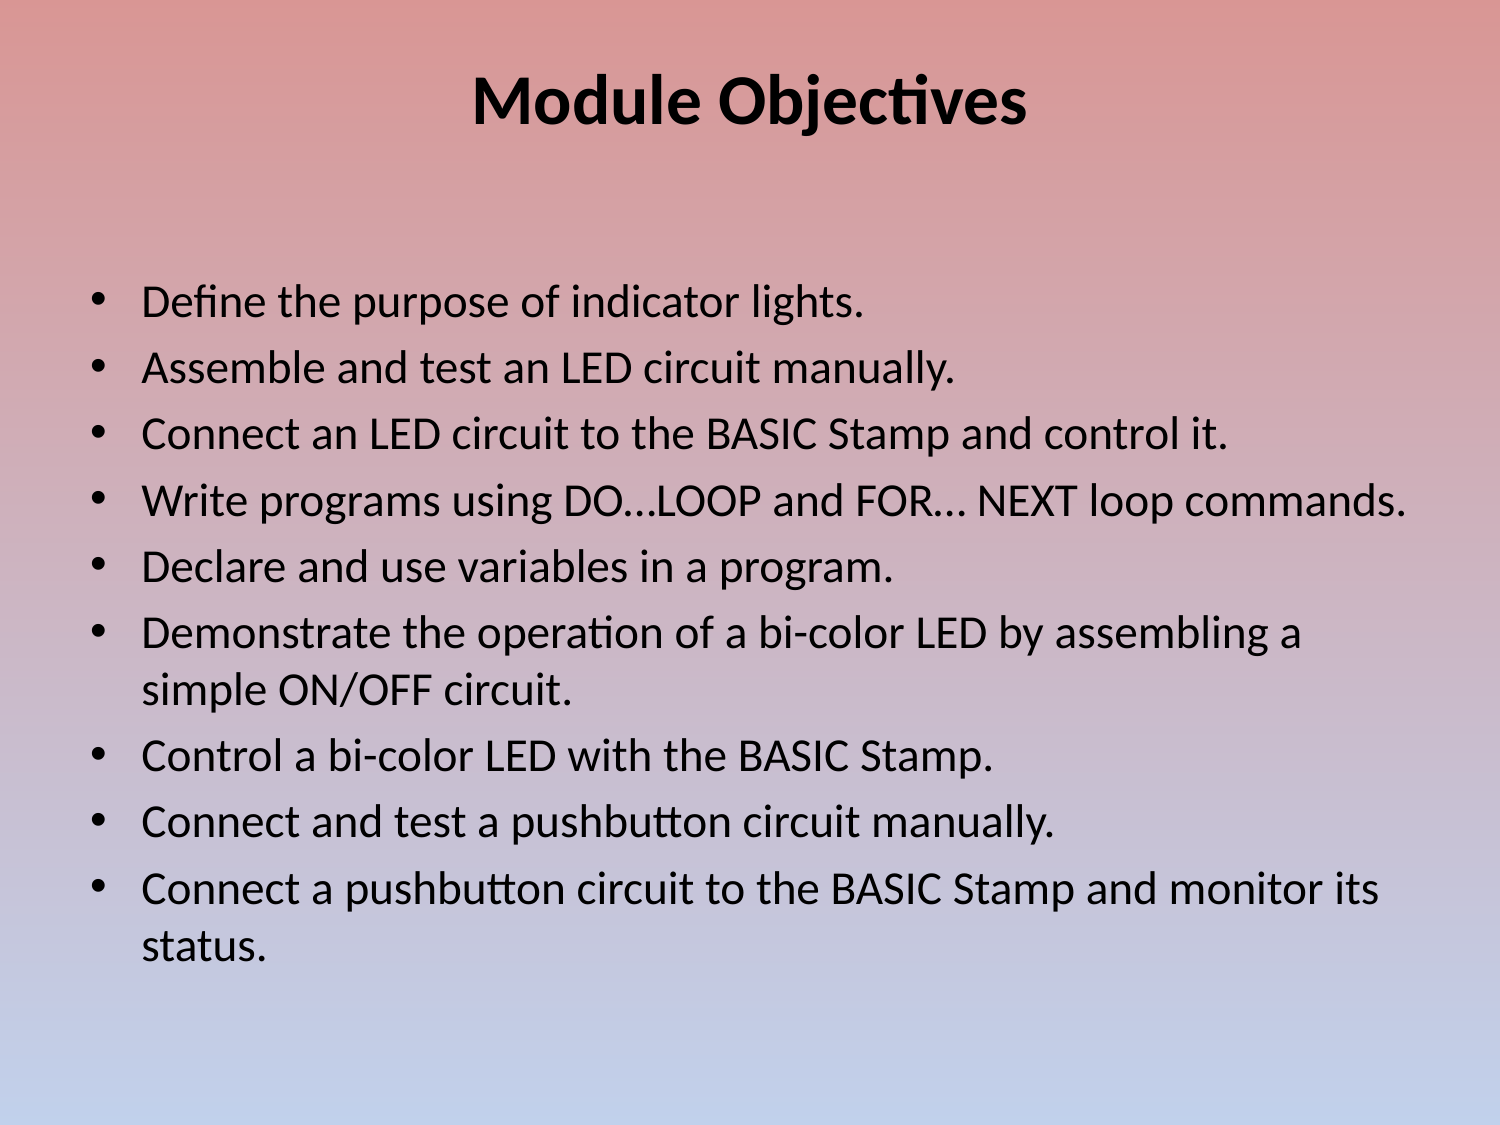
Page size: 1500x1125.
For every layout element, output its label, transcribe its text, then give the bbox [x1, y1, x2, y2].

title Module Objectives [75, 45, 1425, 233]
list Define the purpose of indicator lights. Assemble and test an LED circuit manually. Connect an LED circuit to the BASIC Stamp and control it. Write programs using DO…LOOP and FOR… NEXT loop commands. Declare and use variables in a program. Demonstrate the operation of a bi-color LED by assembling a simple ON/OFF circuit. Control a bi-color LED with the BASIC Stamp. Connect and test a pushbutton circuit manually. Connect a pushbutton circuit to the BASIC Stamp and monitor its status. [75, 262, 1425, 1005]
